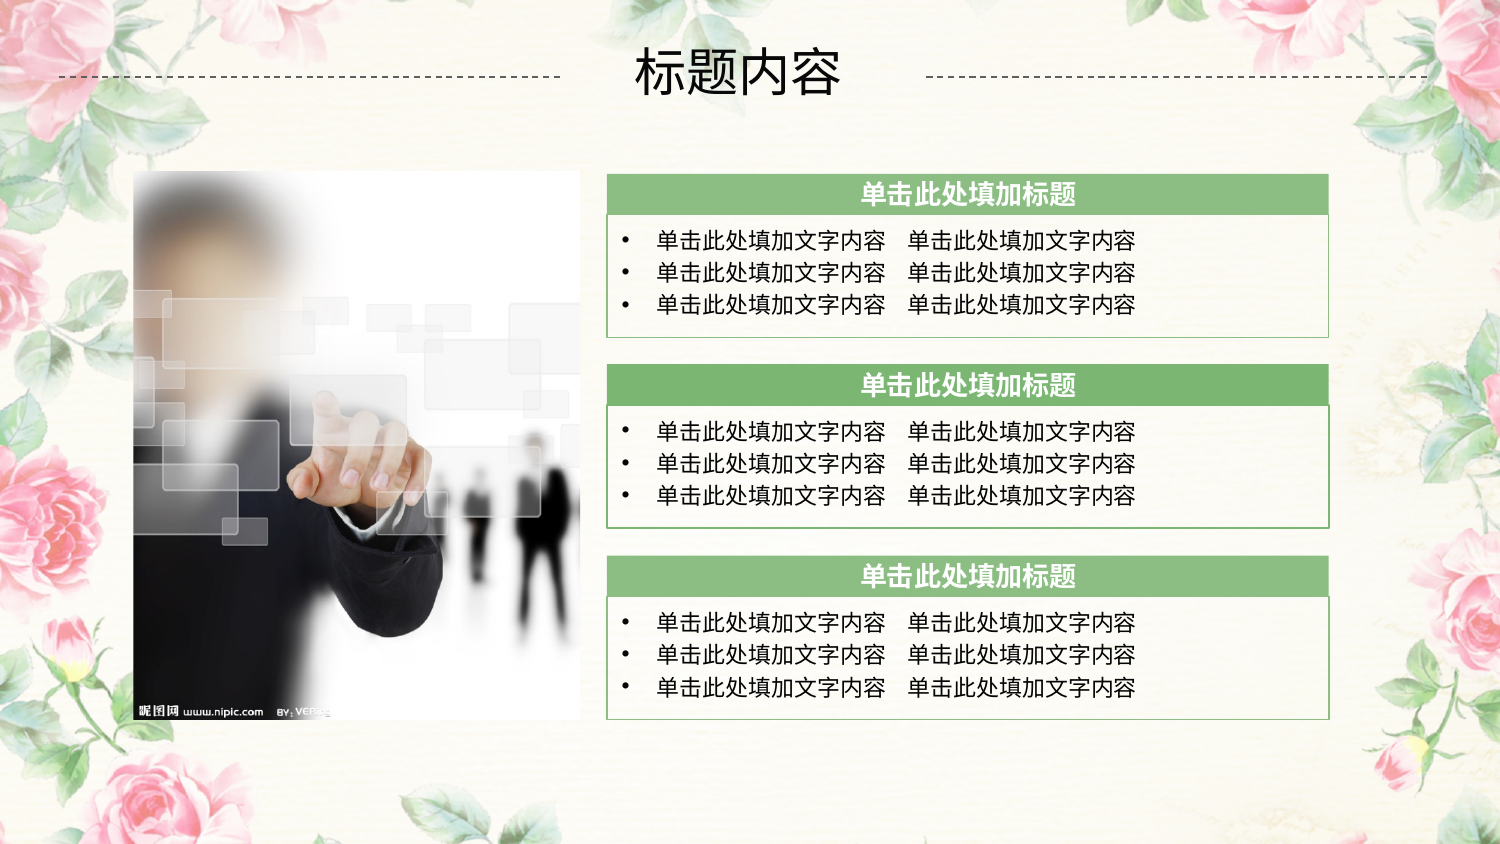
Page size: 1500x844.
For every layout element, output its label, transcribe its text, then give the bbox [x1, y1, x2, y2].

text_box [606, 555, 1330, 720]
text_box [606, 173, 1330, 339]
text_box 标题内容 [608, 32, 868, 110]
picture [0, 0, 1500, 844]
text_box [606, 363, 1330, 529]
